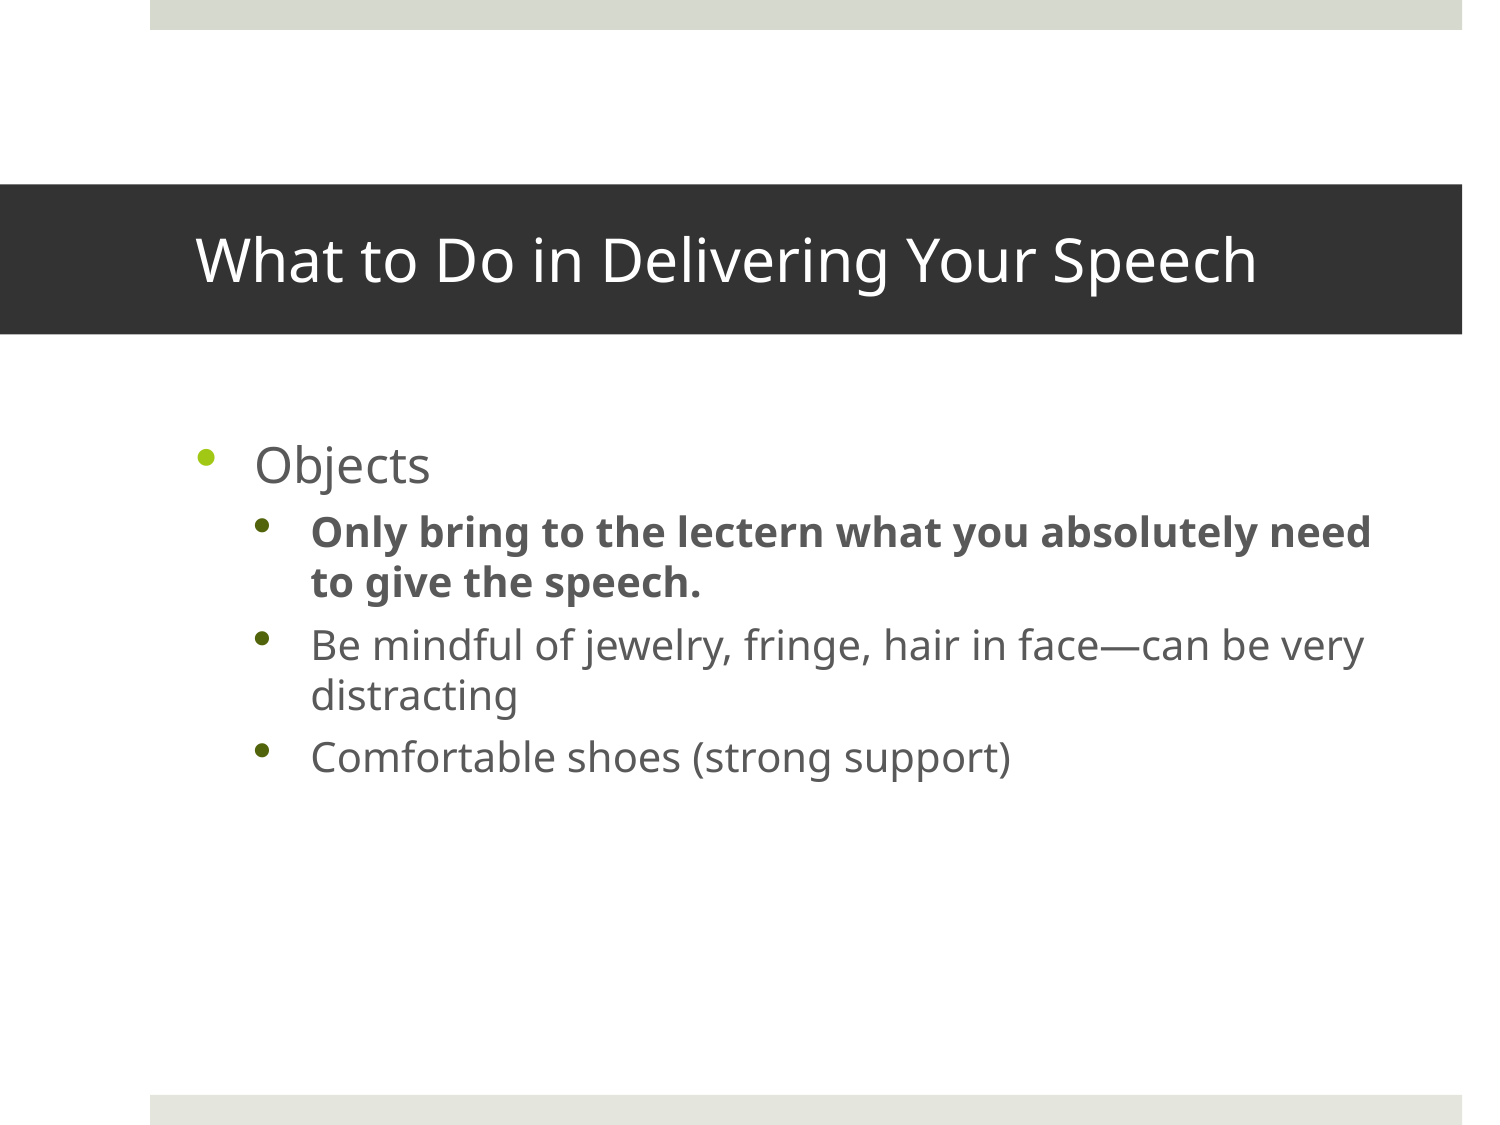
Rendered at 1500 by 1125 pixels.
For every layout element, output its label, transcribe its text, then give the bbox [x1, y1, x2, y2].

list Objects Only bring to the lectern what you absolutely need to give the speech. Be mindful of jewelry, fringe, hair in face—can be very distracting Comfortable shoes (strong support) [182, 425, 1432, 1028]
title What to Do in Delivering Your Speech [0, 184, 1463, 335]
